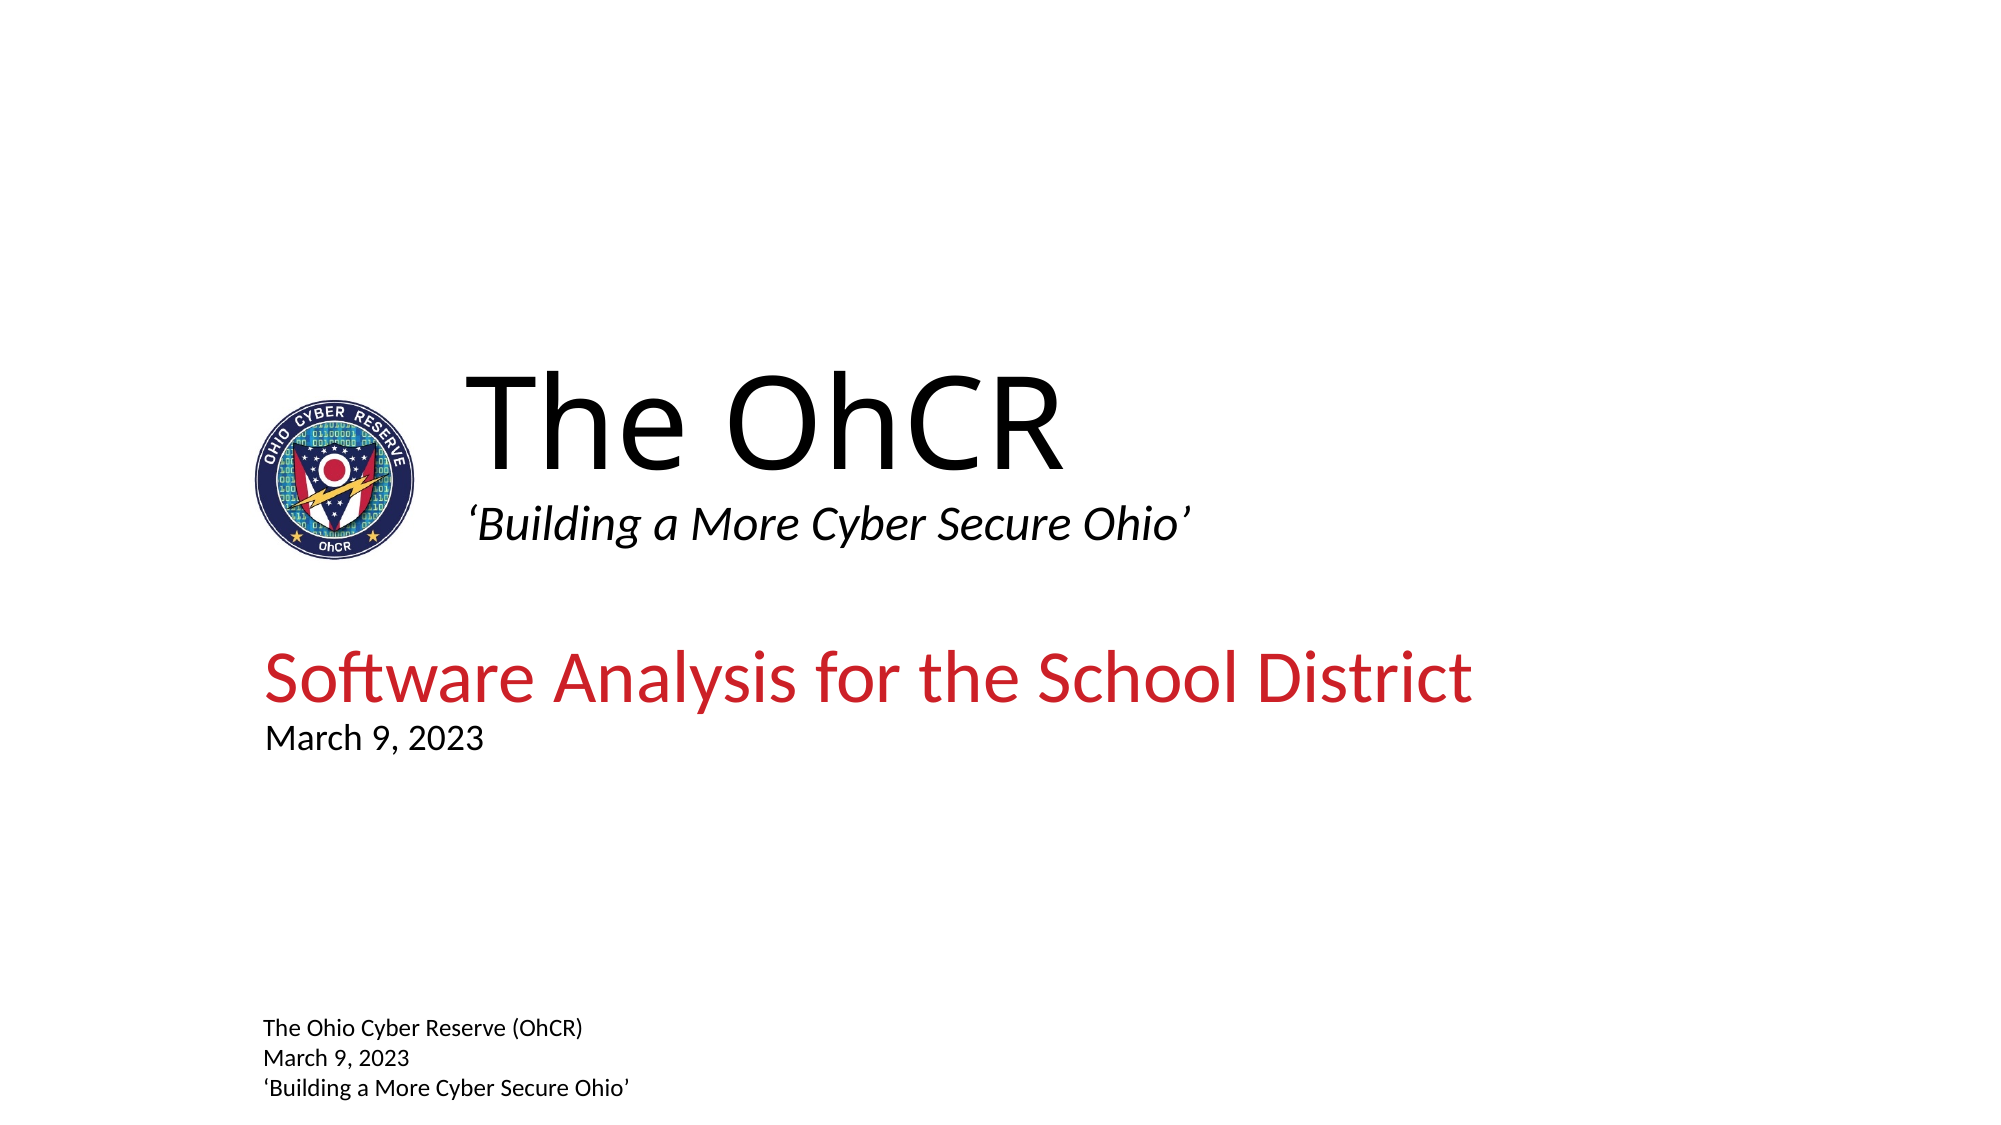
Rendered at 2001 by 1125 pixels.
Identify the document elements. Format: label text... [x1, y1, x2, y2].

text_box The Ohio Cyber Reserve (OhCR) March 9, 2023 ‘Building a More Cyber Secure Ohio’ [248, 1004, 648, 1109]
picture [249, 396, 420, 563]
subtitle Software Analysis for the School District March 9, 2023 [249, 630, 1834, 907]
title The OhCR ‘Building a More Cyber Secure Ohio’ [450, 202, 1750, 630]
